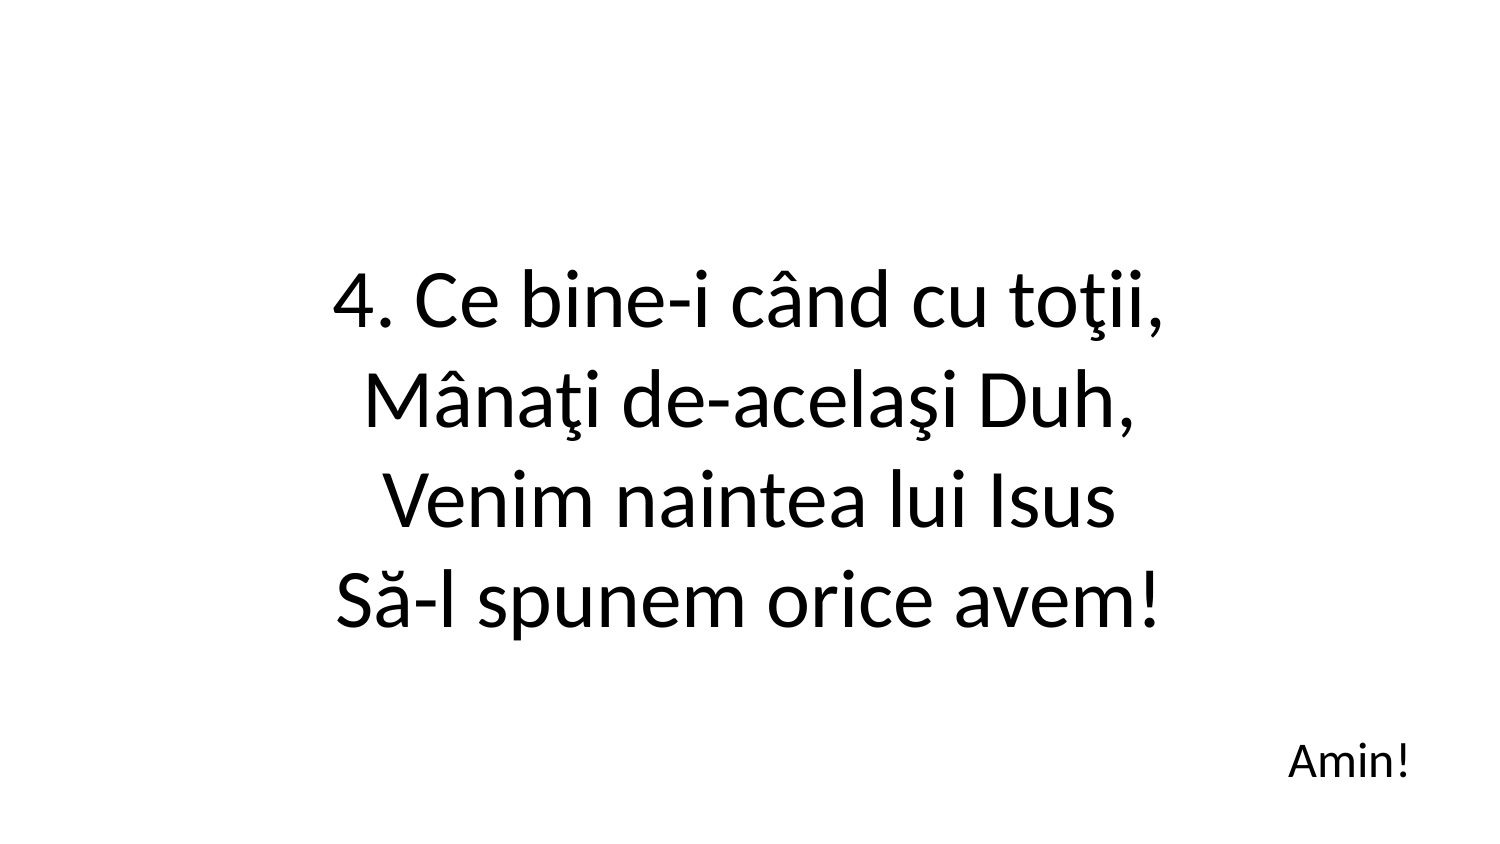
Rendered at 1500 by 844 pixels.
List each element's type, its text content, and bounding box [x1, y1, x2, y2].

text_box Amin! [1273, 674, 1427, 795]
text_box 4. Ce bine-i când cu toţii, Mânaţi de-acelaşi Duh, Venim naintea lui Isus Să-l spunem orice avem! [317, 192, 1182, 652]
